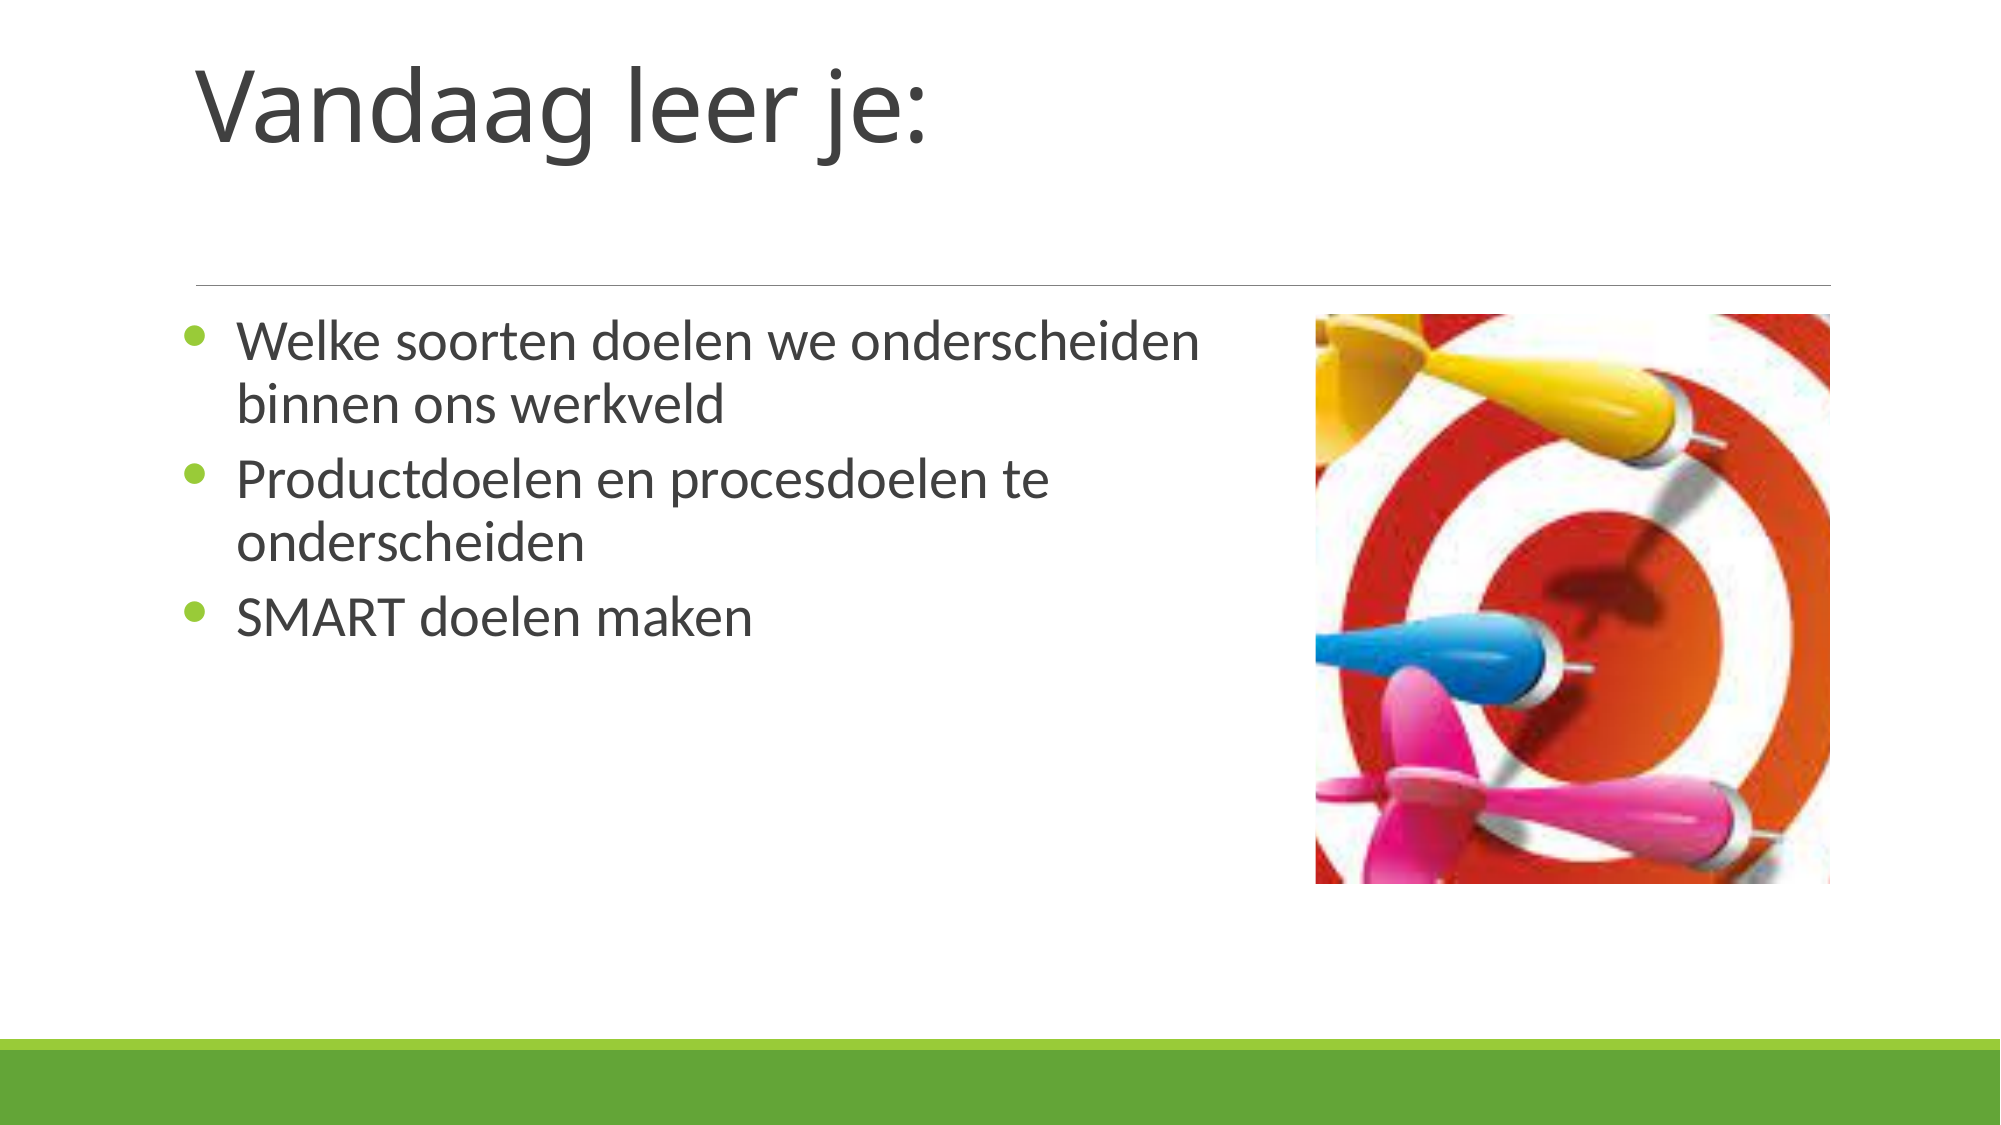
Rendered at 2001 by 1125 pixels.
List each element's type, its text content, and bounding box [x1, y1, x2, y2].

picture [1315, 313, 1831, 885]
text_box Vandaag leer je: [179, 46, 1830, 285]
text_box [0, 1051, 2000, 1125]
text_box Welke soorten doelen we onderscheiden binnen ons werkveld Productdoelen en procesdoelen te onderscheiden SMART doelen maken [180, 302, 1239, 963]
text_box [0, 1038, 2000, 1051]
